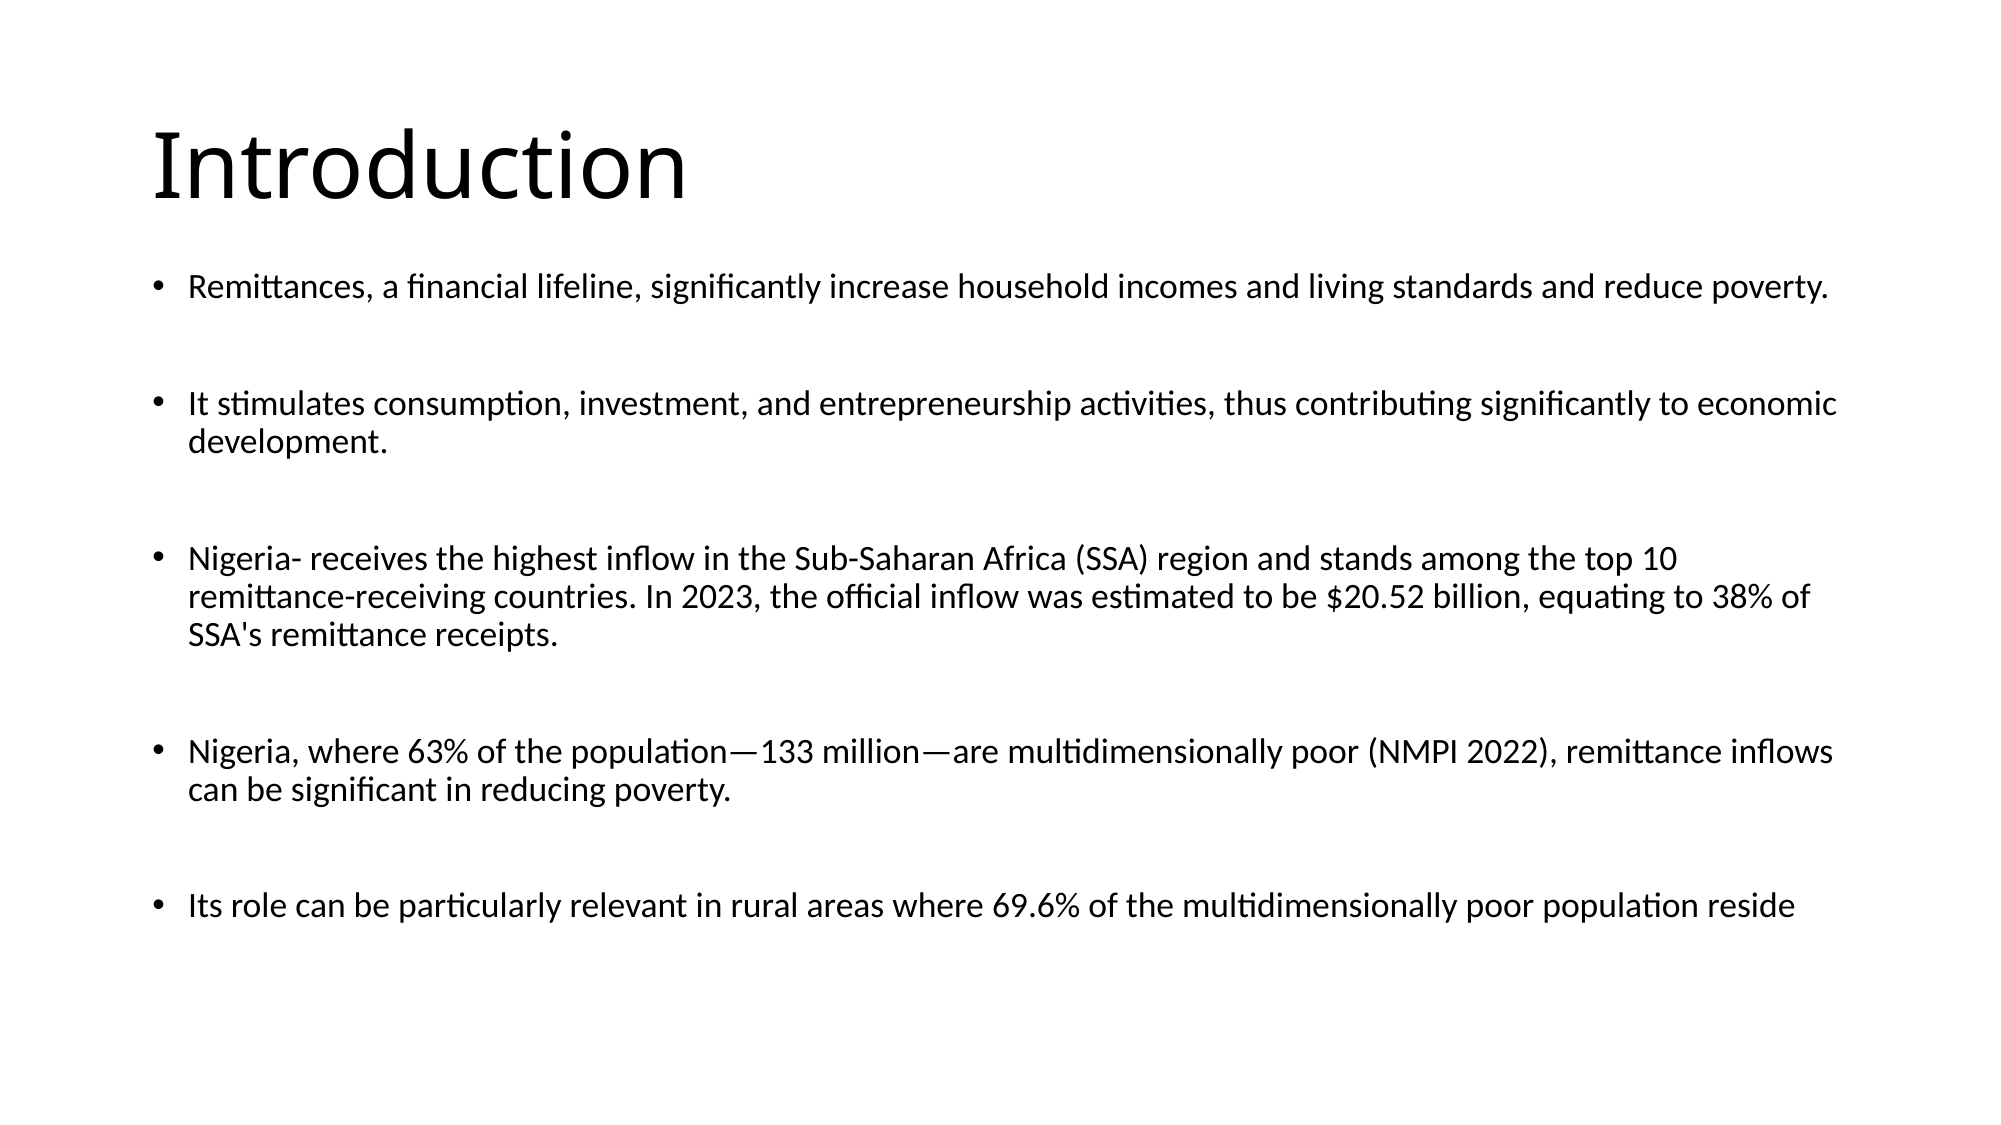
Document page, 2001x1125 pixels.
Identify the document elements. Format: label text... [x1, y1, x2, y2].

title Introduction [137, 59, 1863, 260]
list Remittances, a financial lifeline, significantly increase household incomes and living standards and reduce poverty. It stimulates consumption, investment, and entrepreneurship activities, thus contributing significantly to economic development. Nigeria- receives the highest inflow in the Sub-Saharan Africa (SSA) region and stands among the top 10 remittance-receiving countries. In 2023, the official inflow was estimated to be $20.52 billion, equating to 38% of SSA's remittance receipts. Nigeria, where 63% of the population—133 million—are multidimensionally poor (NMPI 2022), remittance inflows can be significant in reducing poverty. Its role can be particularly relevant in rural areas where 69.6% of the multidimensionally poor population reside [137, 260, 1863, 989]
